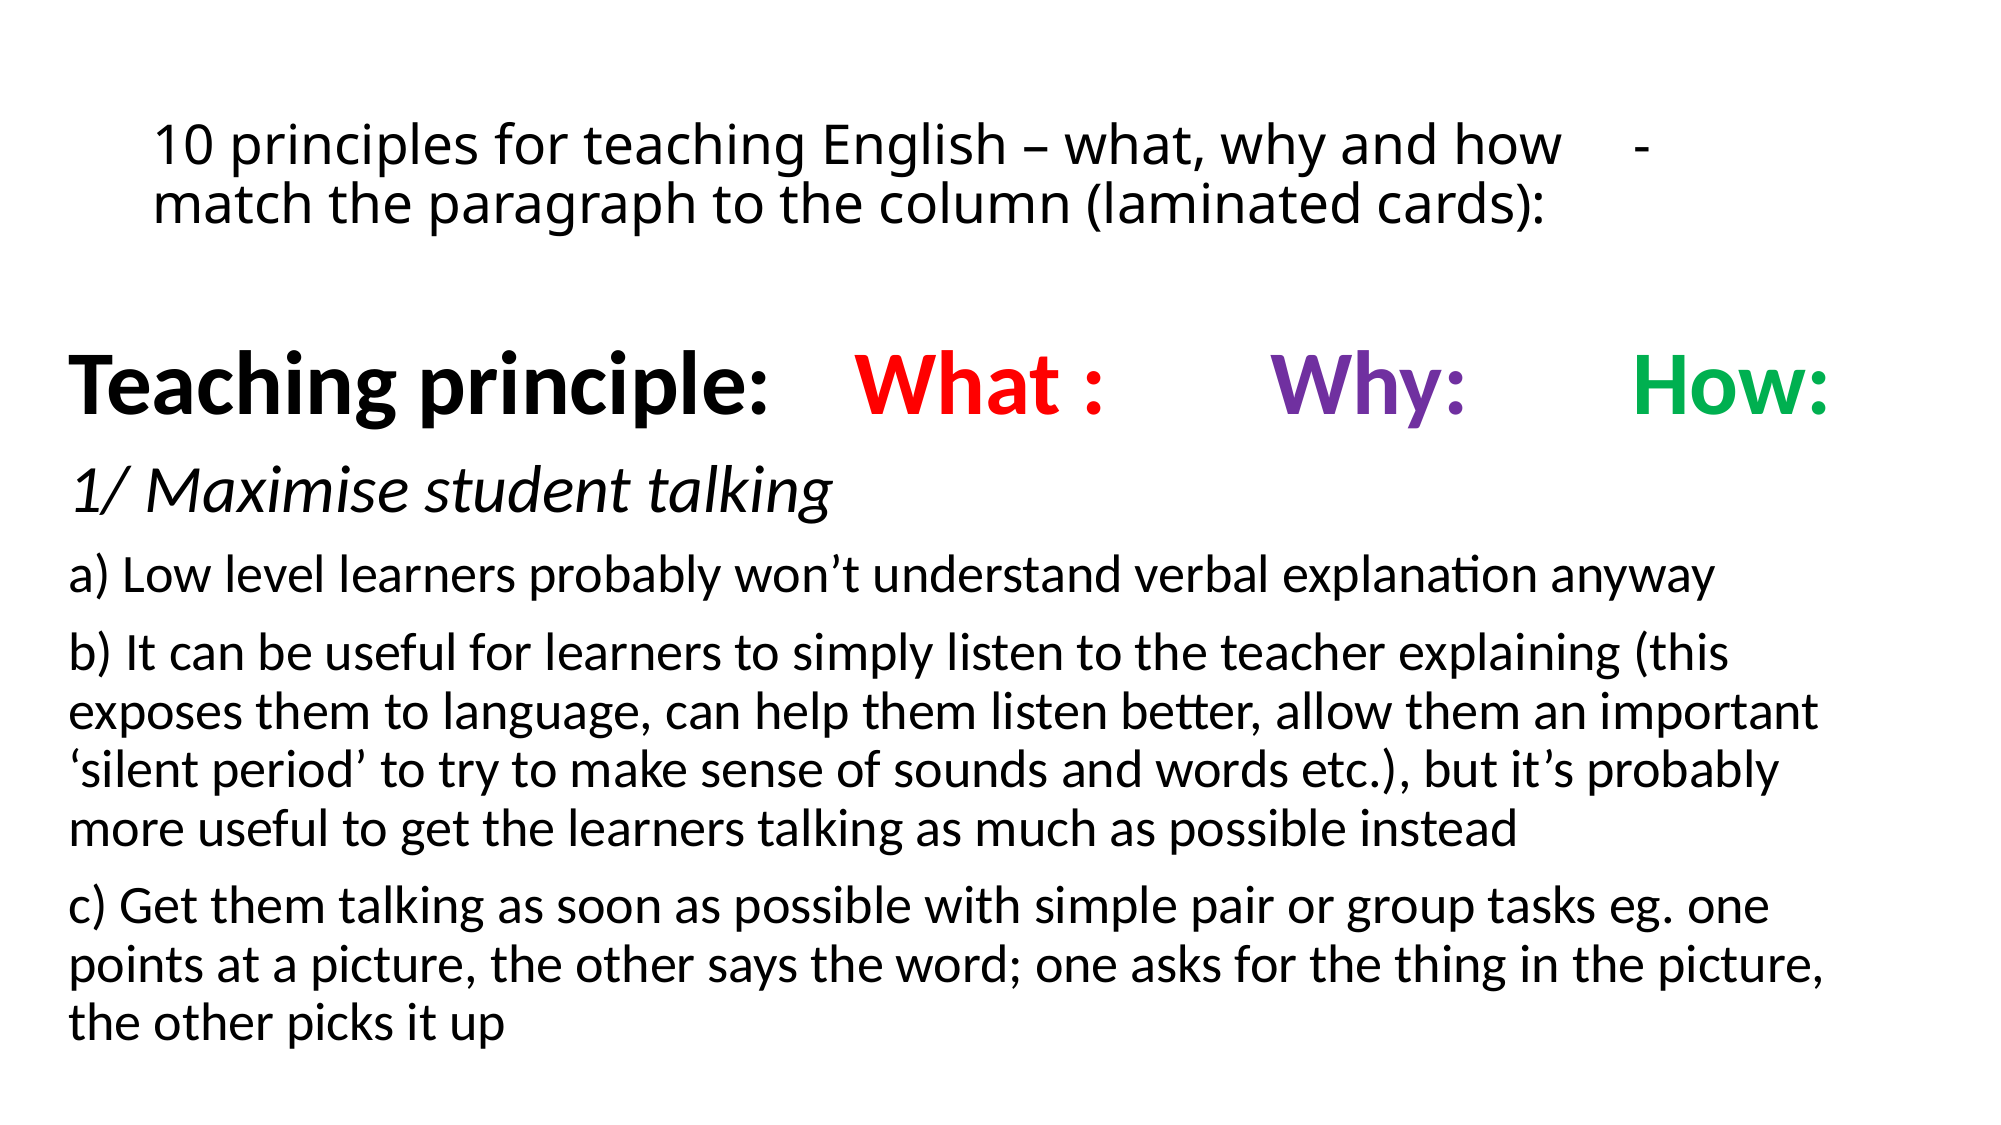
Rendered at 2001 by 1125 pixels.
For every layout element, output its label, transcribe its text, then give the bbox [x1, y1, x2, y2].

list Teaching principle: What : Why: How: 1/ Maximise student talking a) Low level learners probably won’t understand verbal explanation anyway b) It can be useful for learners to simply listen to the teacher explaining (this exposes them to language, can help them listen better, allow them an important ‘silent period’ to try to make sense of sounds and words etc.), but it’s probably more useful to get the learners talking as much as possible instead c) Get them talking as soon as possible with simple pair or group tasks eg. one points at a picture, the other says the word; one asks for the thing in the picture, the other picks it up [53, 328, 1863, 1087]
title 10 principles for teaching English – what, why and how - match the paragraph to the column (laminated cards): [137, 108, 1863, 311]
